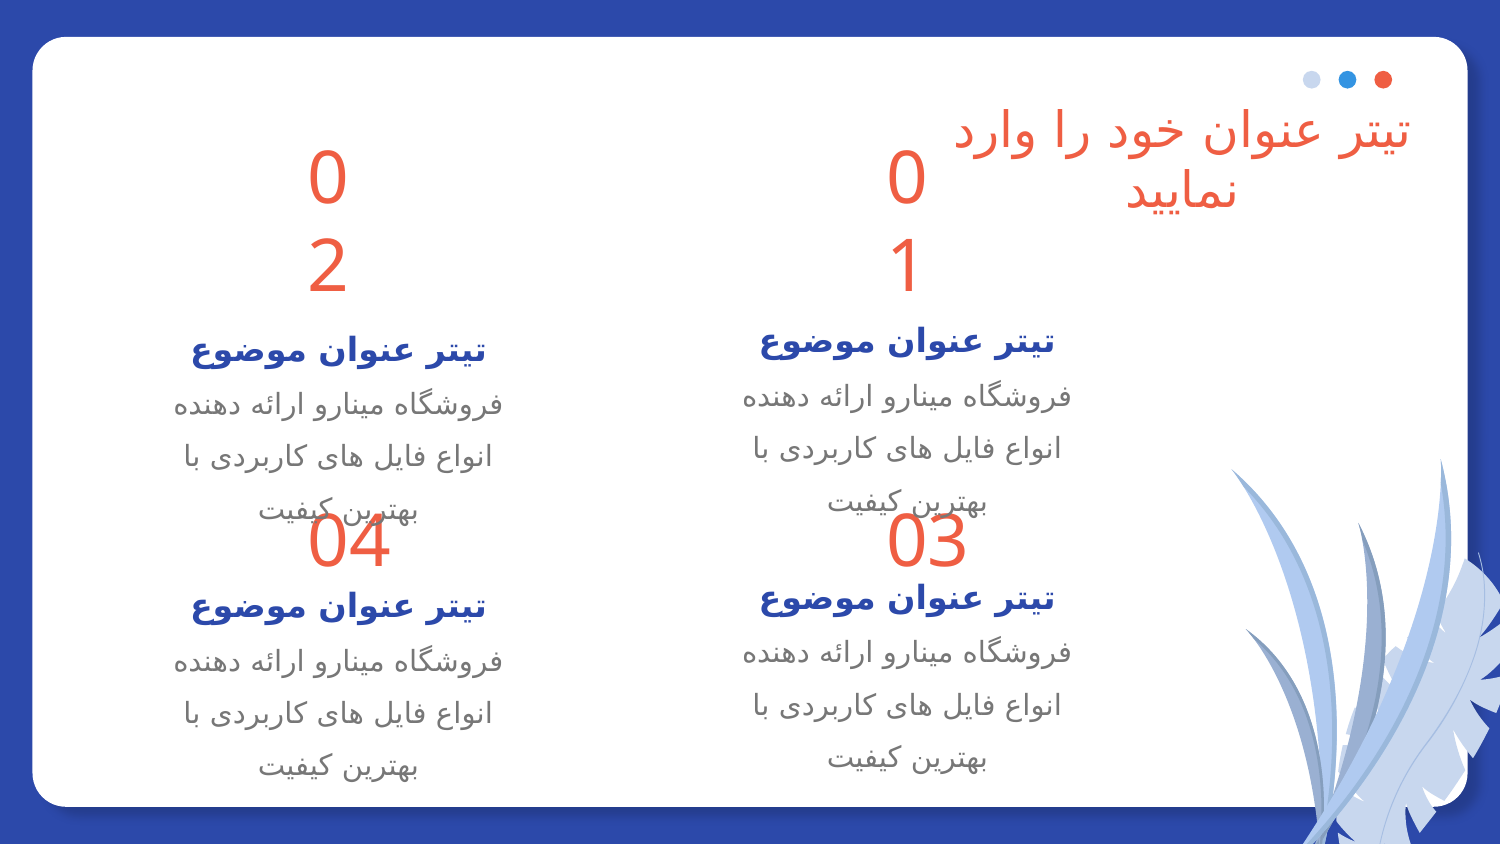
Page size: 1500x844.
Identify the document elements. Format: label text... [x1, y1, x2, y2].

text_box تیتر عنوان خود را وارد نمایید [898, 90, 1466, 225]
title 03 [871, 525, 987, 548]
title 04 [292, 533, 408, 557]
text_box تیتر عنوان موضوع فروشگاه مینارو ارائه دهنده انواع فایل های کاربردی با بهترین کیفیت [142, 300, 535, 533]
text_box تیتر عنوان موضوع فروشگاه مینارو ارائه دهنده انواع فایل های کاربردی با بهترین کیفیت [711, 292, 1104, 525]
title 01 [871, 206, 976, 292]
text_box تیتر عنوان موضوع فروشگاه مینارو ارائه دهنده انواع فایل های کاربردی با بهترین کیفیت [711, 548, 1104, 781]
text_box تیتر عنوان موضوع فروشگاه مینارو ارائه دهنده انواع فایل های کاربردی با بهترین کیفیت [142, 557, 535, 790]
title 02 [292, 206, 397, 300]
